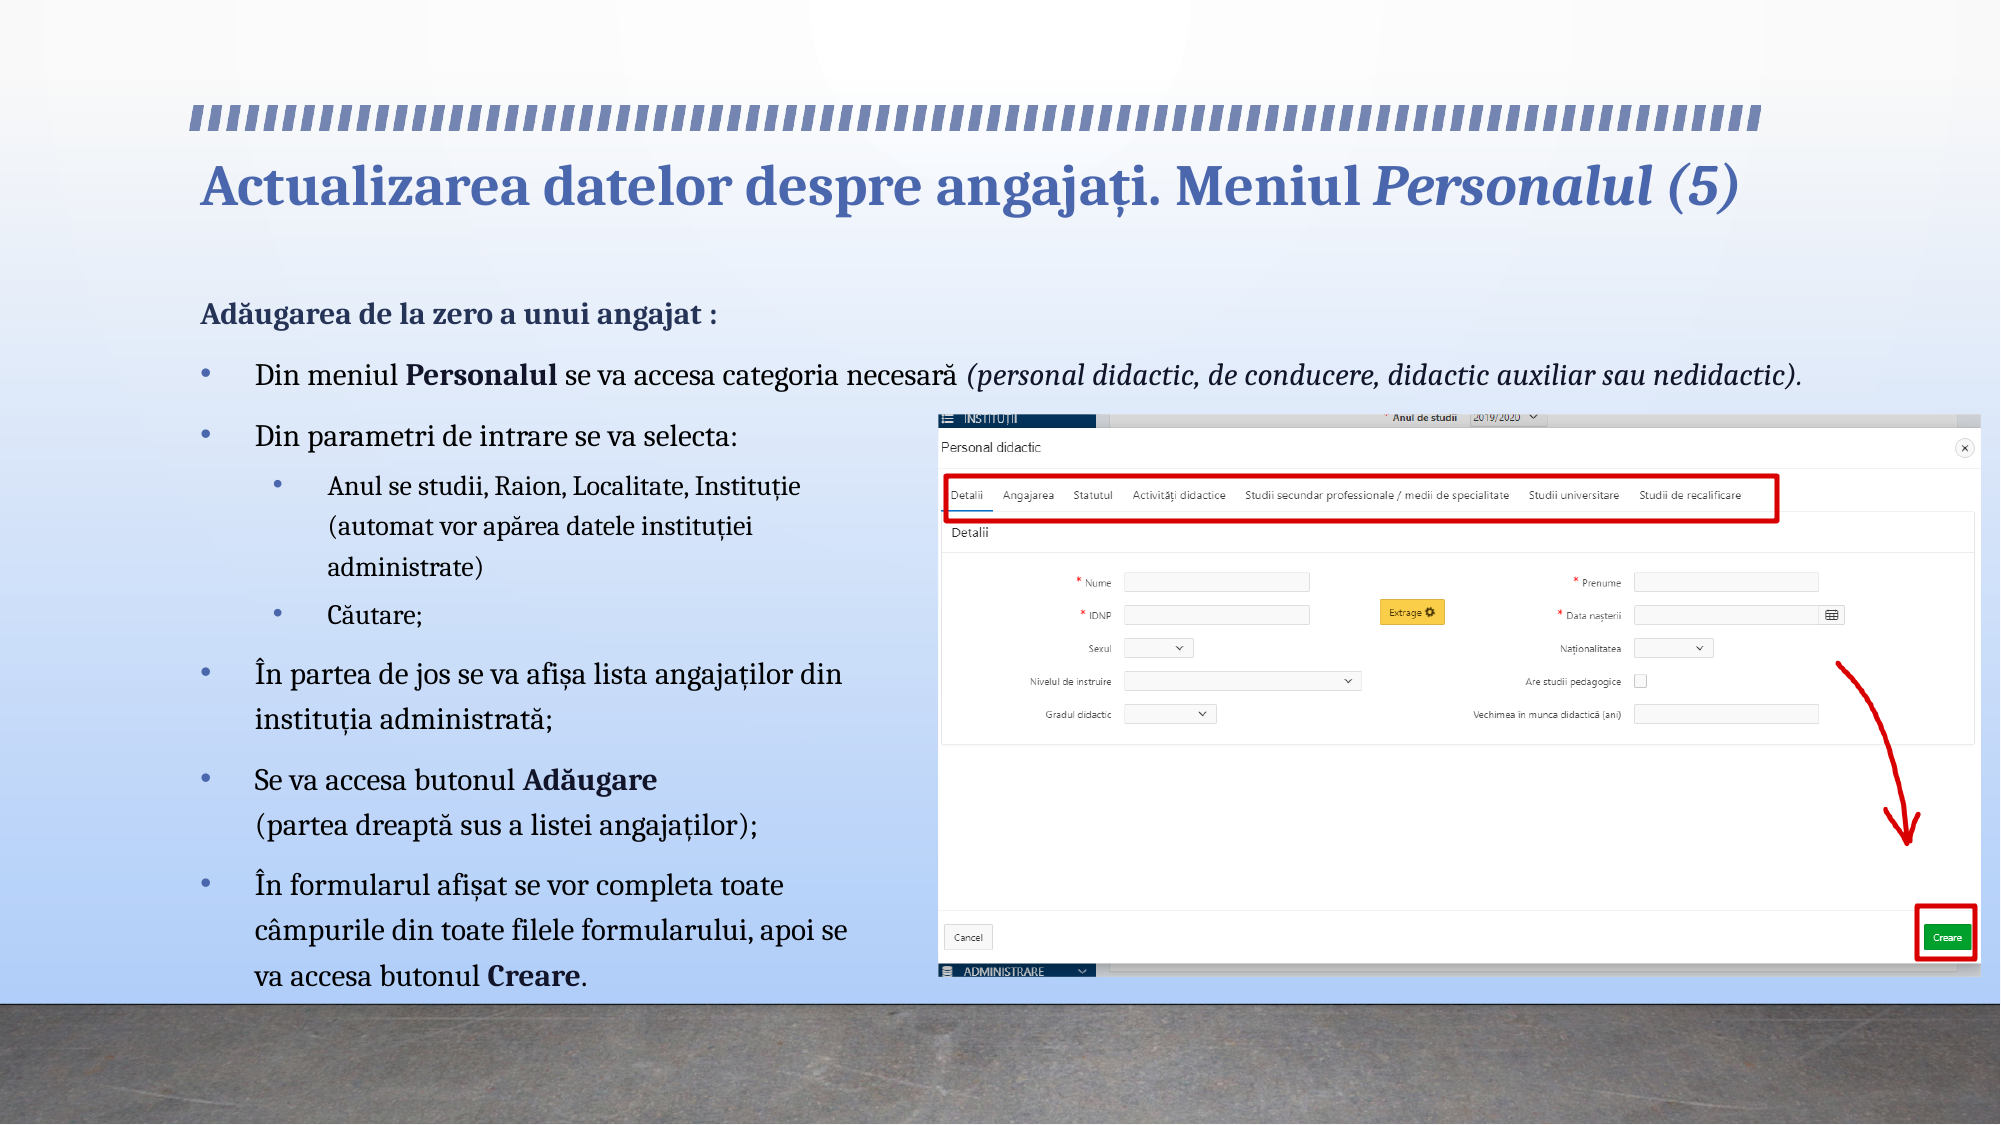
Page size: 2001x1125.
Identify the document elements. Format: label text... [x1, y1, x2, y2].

list Adăugarea de la zero a unui angajat : Din meniul Personalul se va accesa categoria necesară (personal didactic, de conducere, didactic auxiliar sau nedidactic). Din parametri de intrare se va selecta: Anul se studii, Raion, Localitate, Instituție (automat vor apărea datele instituției administrate) Căutare; În partea de jos se va afișa lista angajaților din instituția administrată; Se va accesa butonul Adăugare (partea dreaptă sus a listei angajaților); În formularul afișat se vor completa toate câmpurile din toate filele formularului, apoi se va accesa butonul Creare. [185, 278, 1840, 1019]
picture [0, 1004, 2000, 1124]
picture [938, 414, 1981, 978]
title Actualizarea datelor despre angajați. Meniul Personalul (5) [185, 148, 1815, 258]
